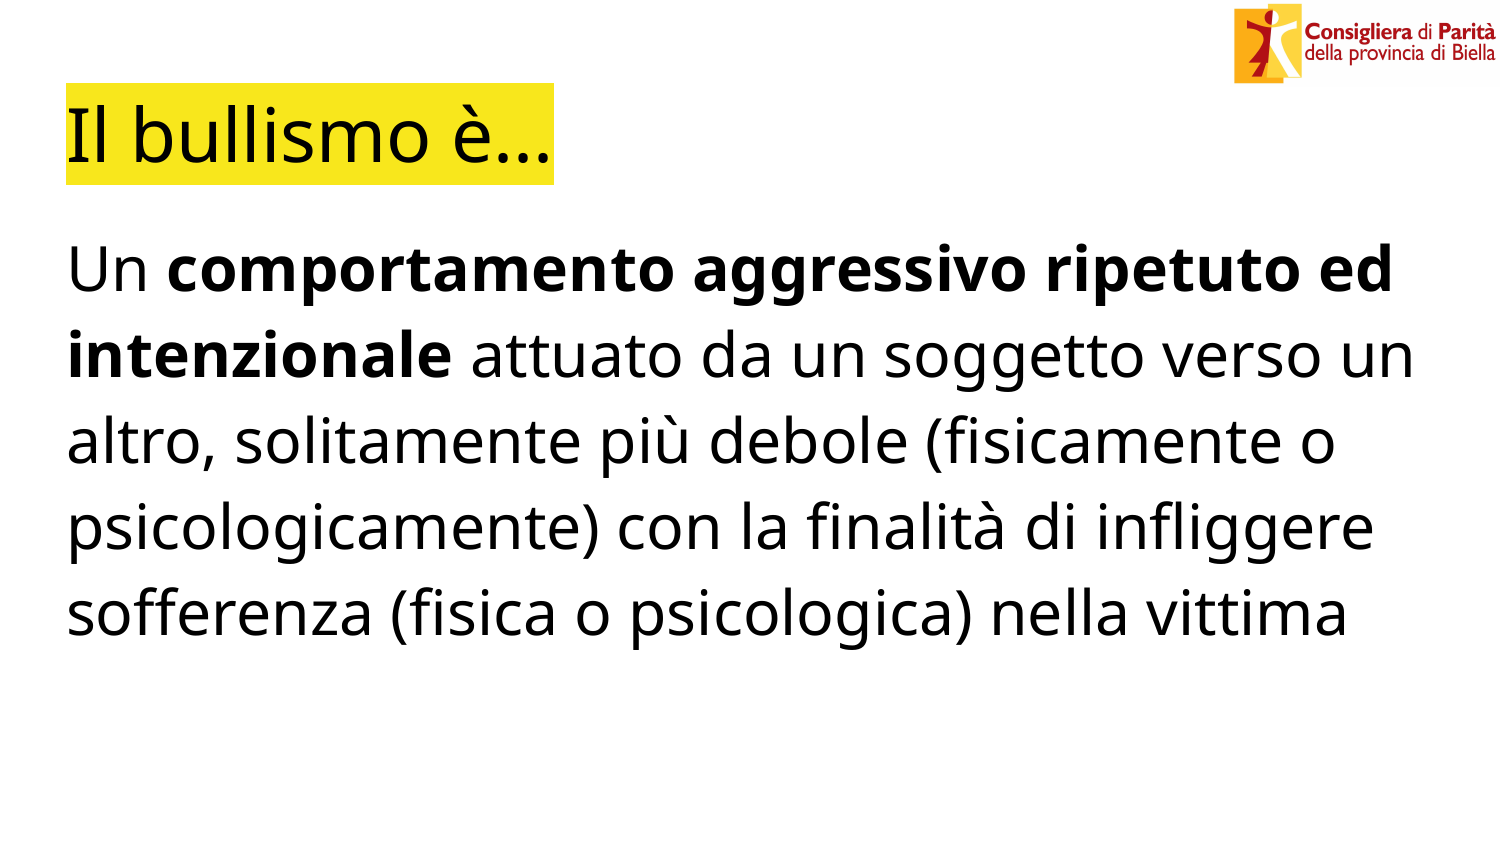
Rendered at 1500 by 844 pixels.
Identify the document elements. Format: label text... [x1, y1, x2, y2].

list Un comportamento aggressivo ripetuto ed intenzionale attuato da un soggetto verso un altro, solitamente più debole (fisicamente o psicologicamente) con la finalità di infliggere sofferenza (fisica o psicologica) nella vittima [51, 202, 1449, 750]
picture [1230, 0, 1500, 88]
title Il bullismo è... [51, 72, 1449, 167]
